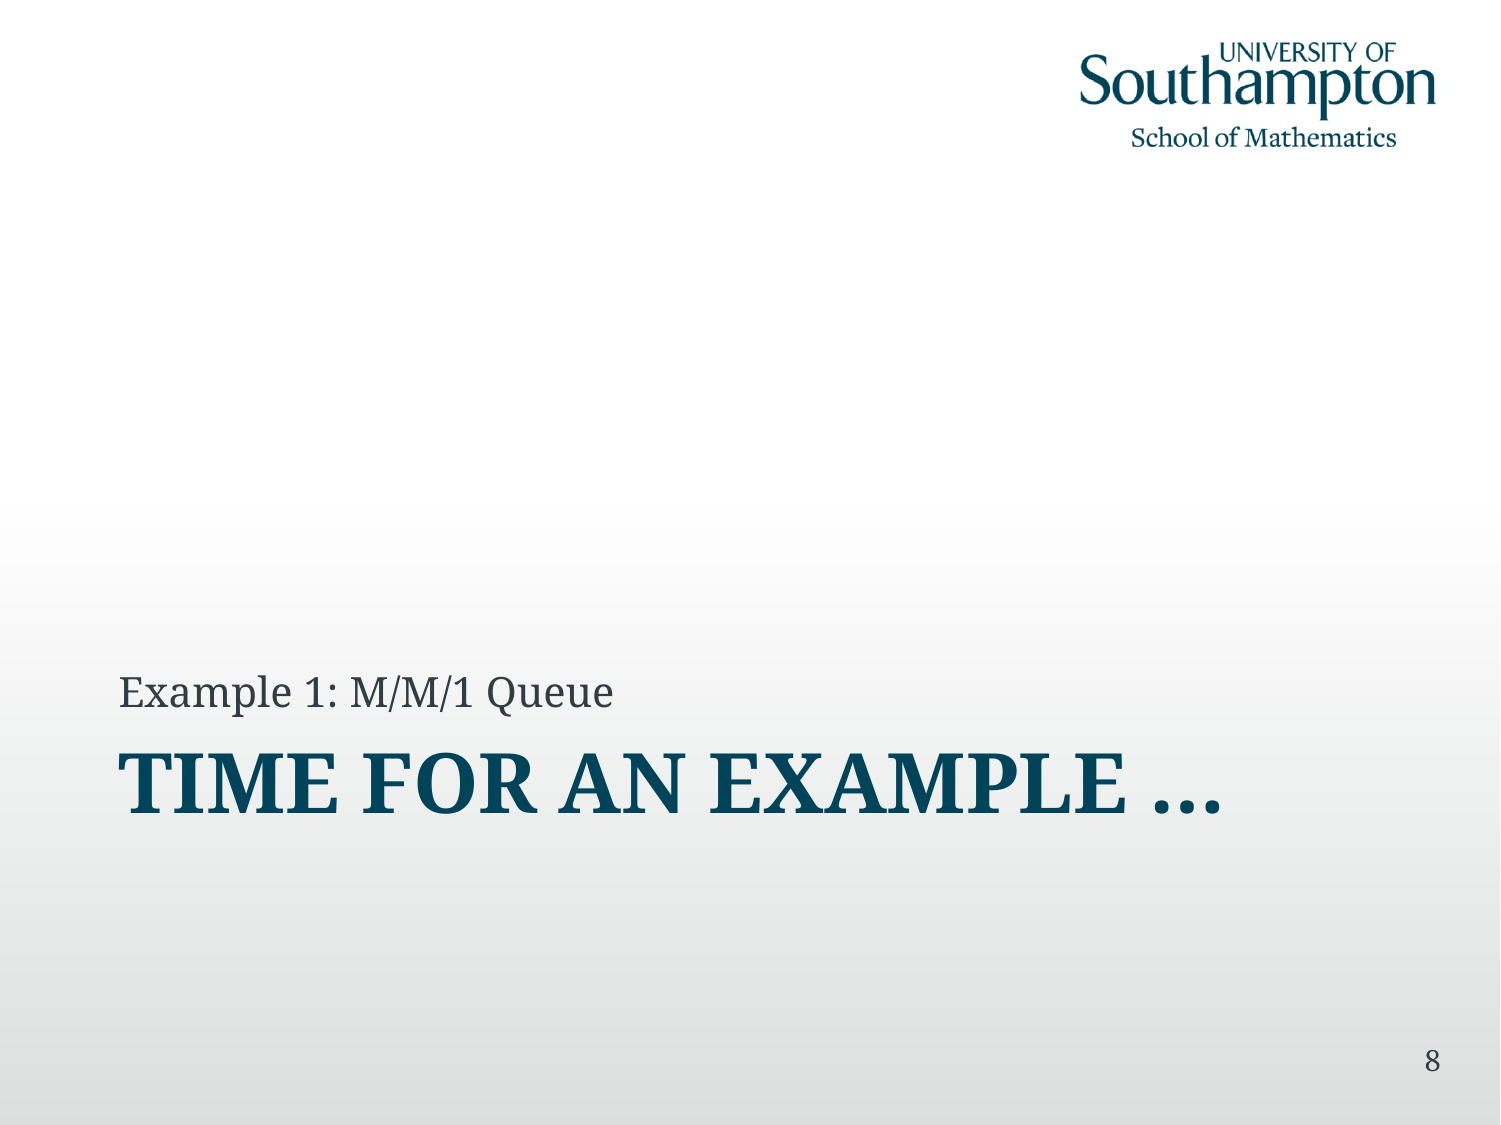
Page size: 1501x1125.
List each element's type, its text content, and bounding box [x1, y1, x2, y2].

picture [1080, 42, 1436, 147]
slide_number 8 [1128, 1034, 1441, 1110]
list Example 1: M/M/1 Queue [118, 476, 1394, 723]
title Time for an Example … [118, 723, 1394, 947]
picture [1296, 42, 1301, 51]
